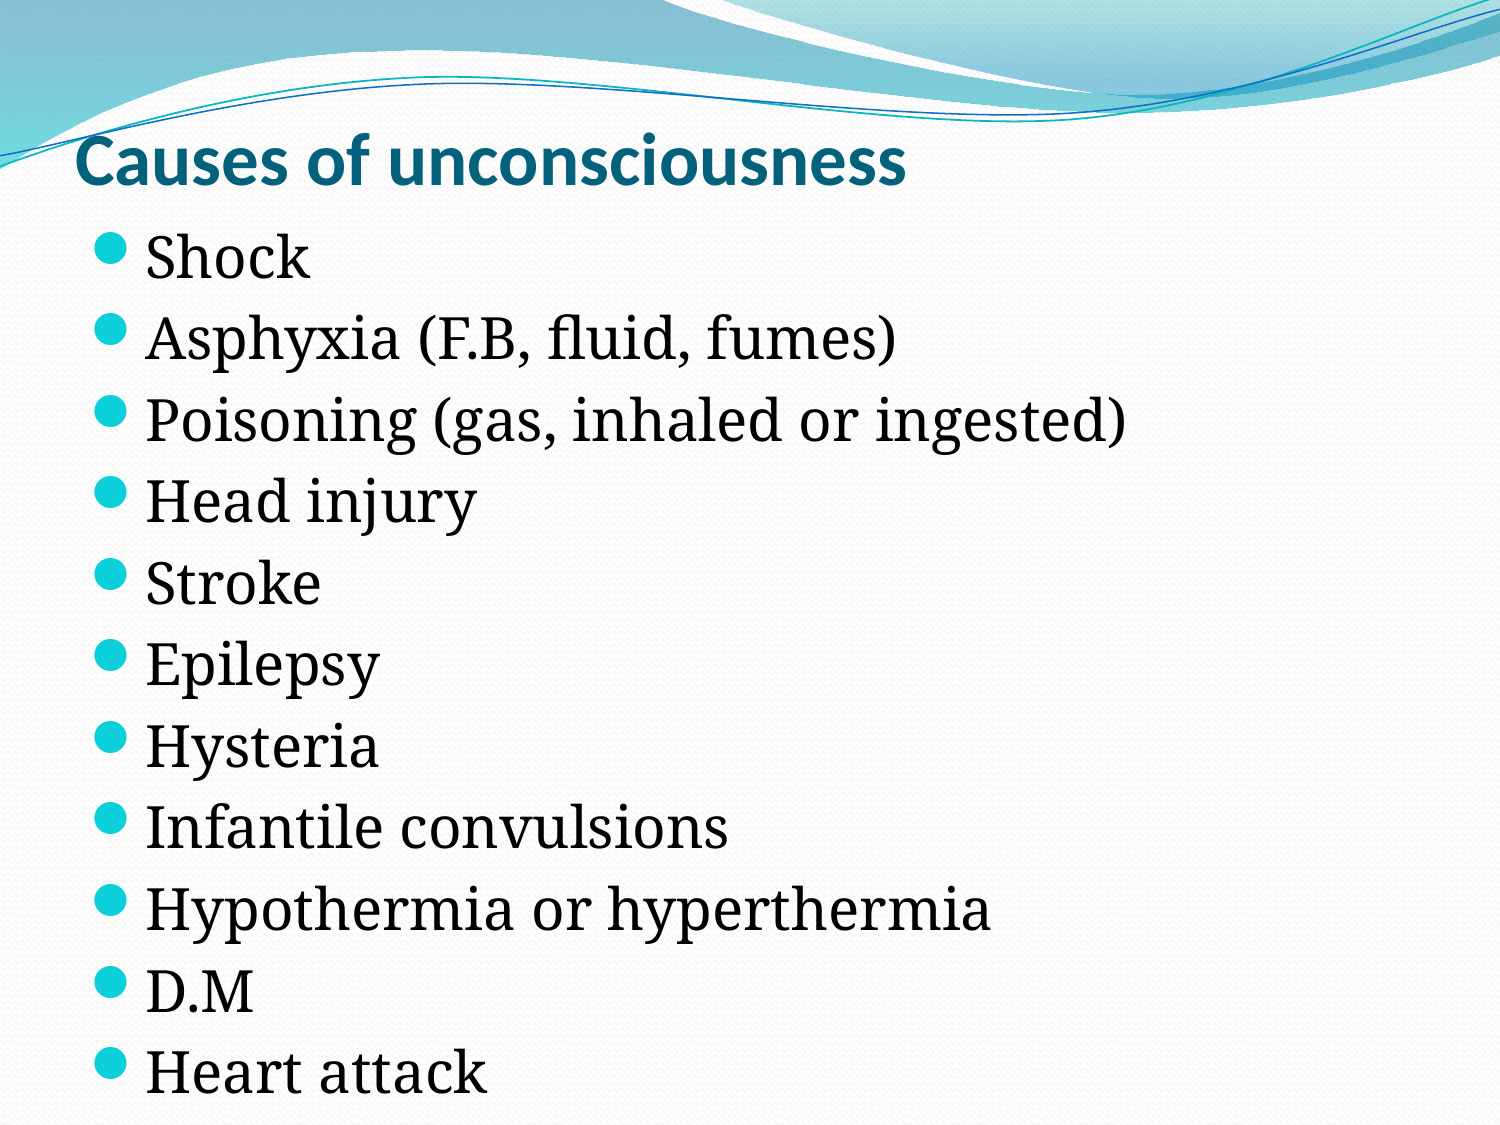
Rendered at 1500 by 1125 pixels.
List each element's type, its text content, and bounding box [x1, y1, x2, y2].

title Causes of unconsciousness [75, 37, 1425, 200]
list Shock Asphyxia (F.B, fluid, fumes) Poisoning (gas, inhaled or ingested) Head injury Stroke Epilepsy Hysteria Infantile convulsions Hypothermia or hyperthermia D.M Heart attack [75, 212, 1425, 1125]
